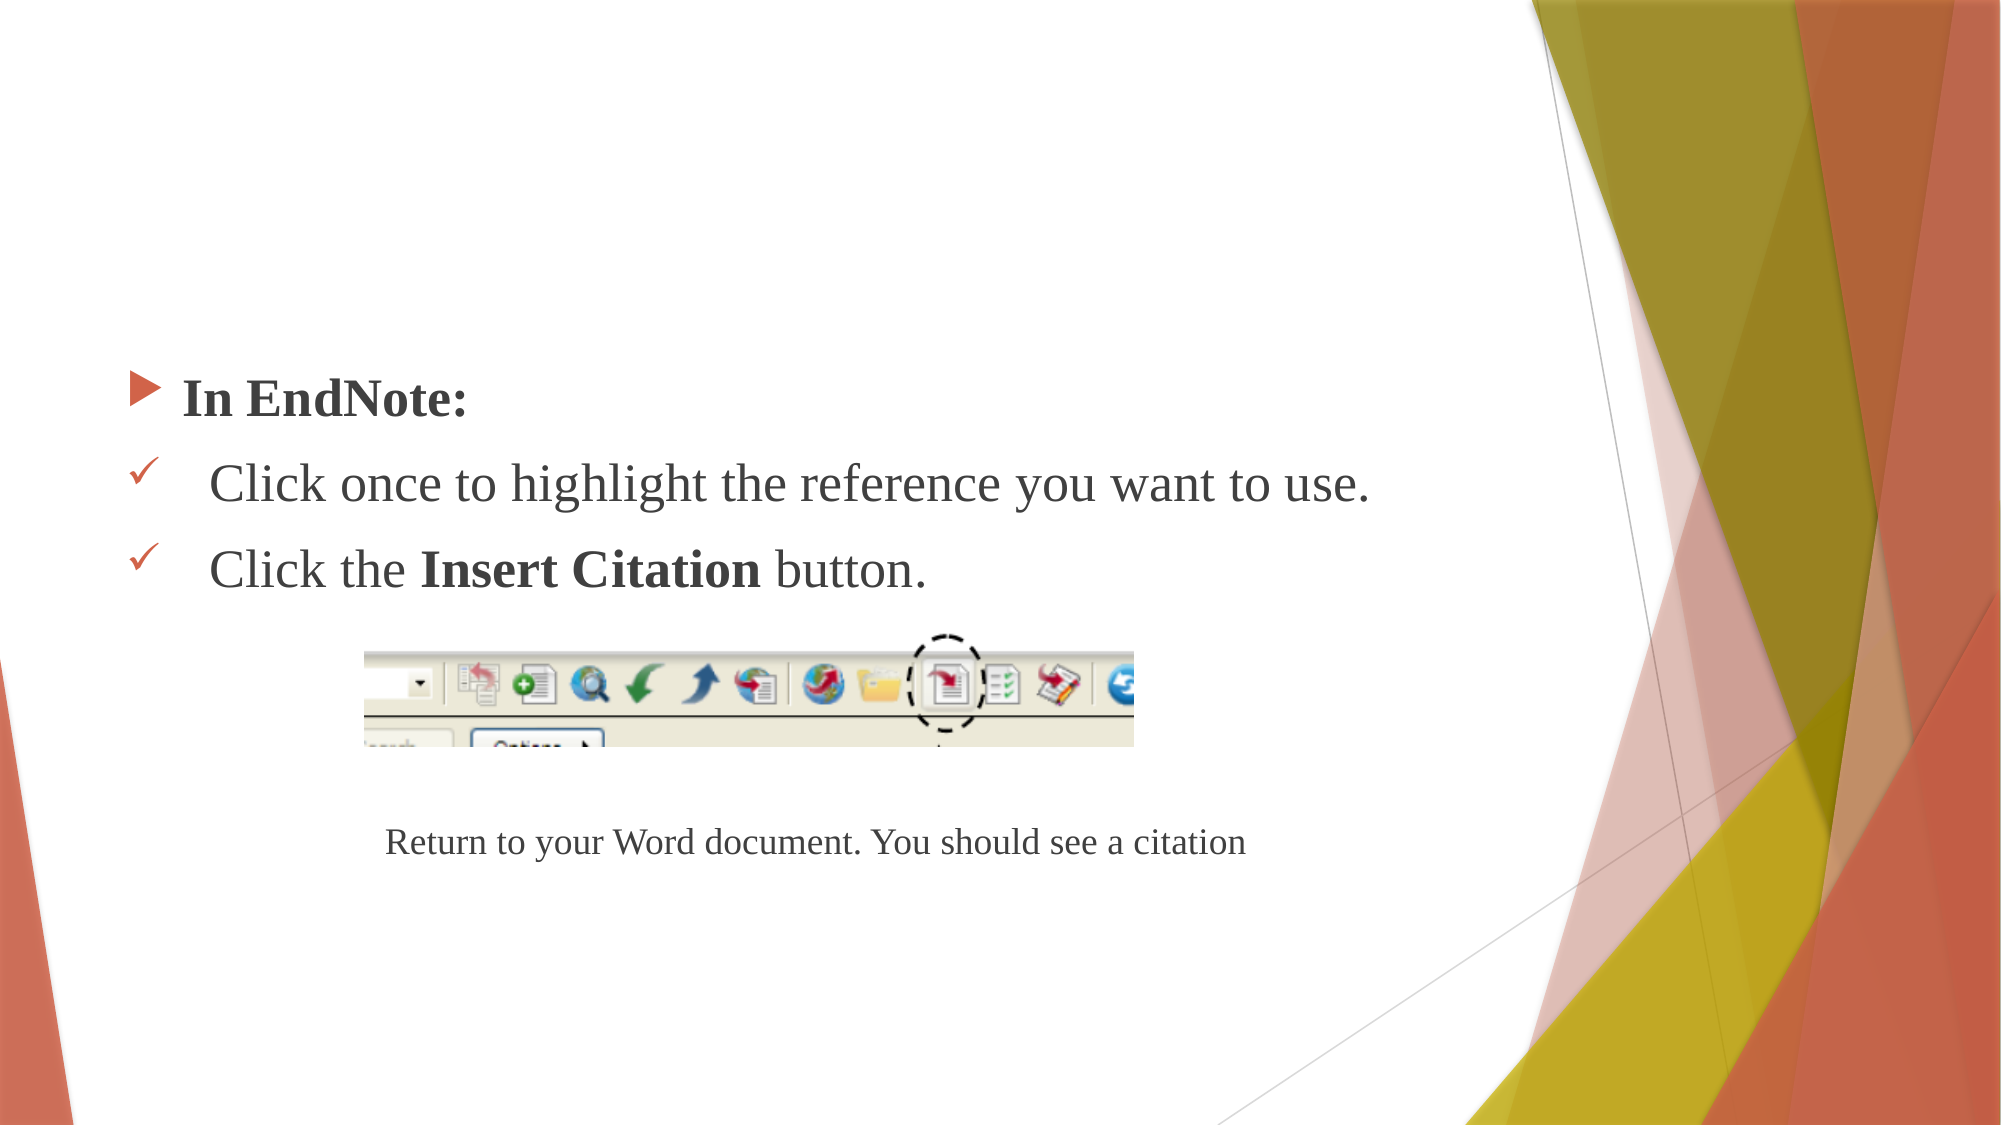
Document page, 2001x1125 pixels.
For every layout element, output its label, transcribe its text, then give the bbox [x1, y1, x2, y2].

picture [363, 616, 1134, 748]
list In EndNote: Click once to highlight the reference you want to use. Click the Insert Citation button. Return to your Word document. You should see a citation [111, 354, 1522, 992]
